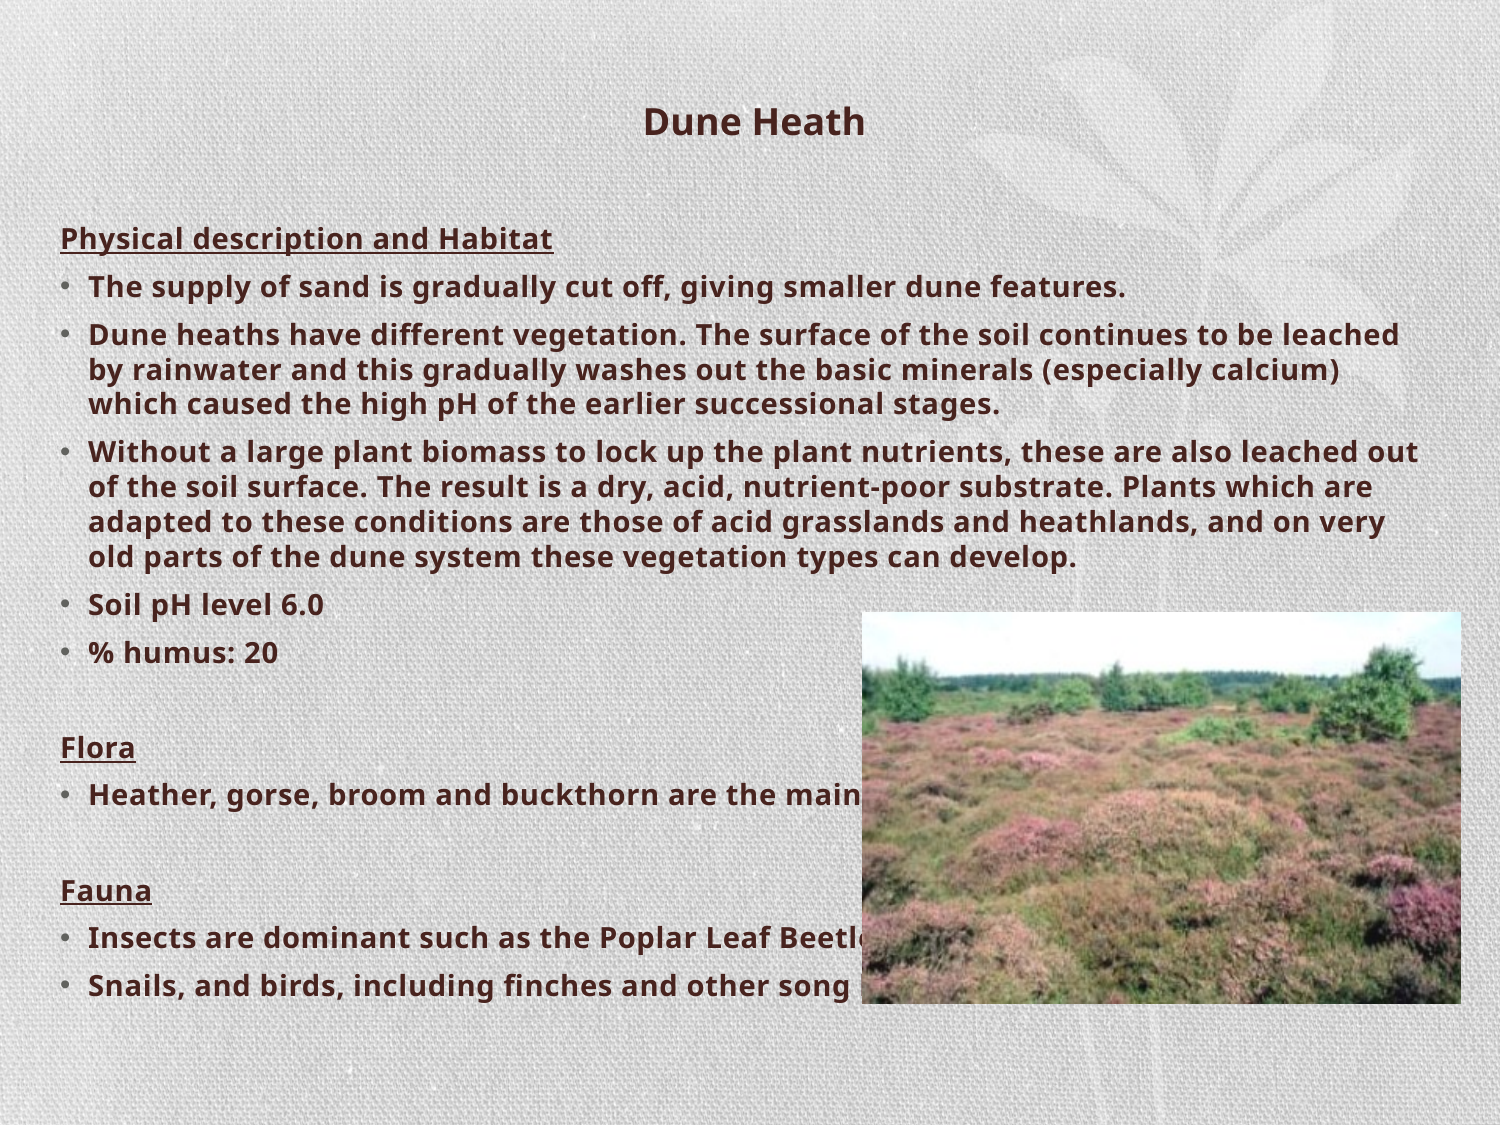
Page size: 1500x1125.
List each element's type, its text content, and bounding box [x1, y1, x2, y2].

list Physical description and Habitat The supply of sand is gradually cut off, giving smaller dune features. Dune heaths have different vegetation. The surface of the soil continues to be leached by rainwater and this gradually washes out the basic minerals (especially calcium) which caused the high pH of the earlier successional stages. Without a large plant biomass to lock up the plant nutrients, these are also leached out of the soil surface. The result is a dry, acid, nutrient-poor substrate. Plants which are adapted to these conditions are those of acid grasslands and heathlands, and on very old parts of the dune system these vegetation types can develop. Soil pH level 6.0 % humus: 20 Flora Heather, gorse, broom and buckthorn are the main plants. Fauna Insects are dominant such as the Poplar Leaf Beetle. Snails, and birds, including finches and other song birds. [45, 213, 1455, 1023]
picture [862, 612, 1462, 1004]
title Dune Heath [50, 62, 1460, 150]
